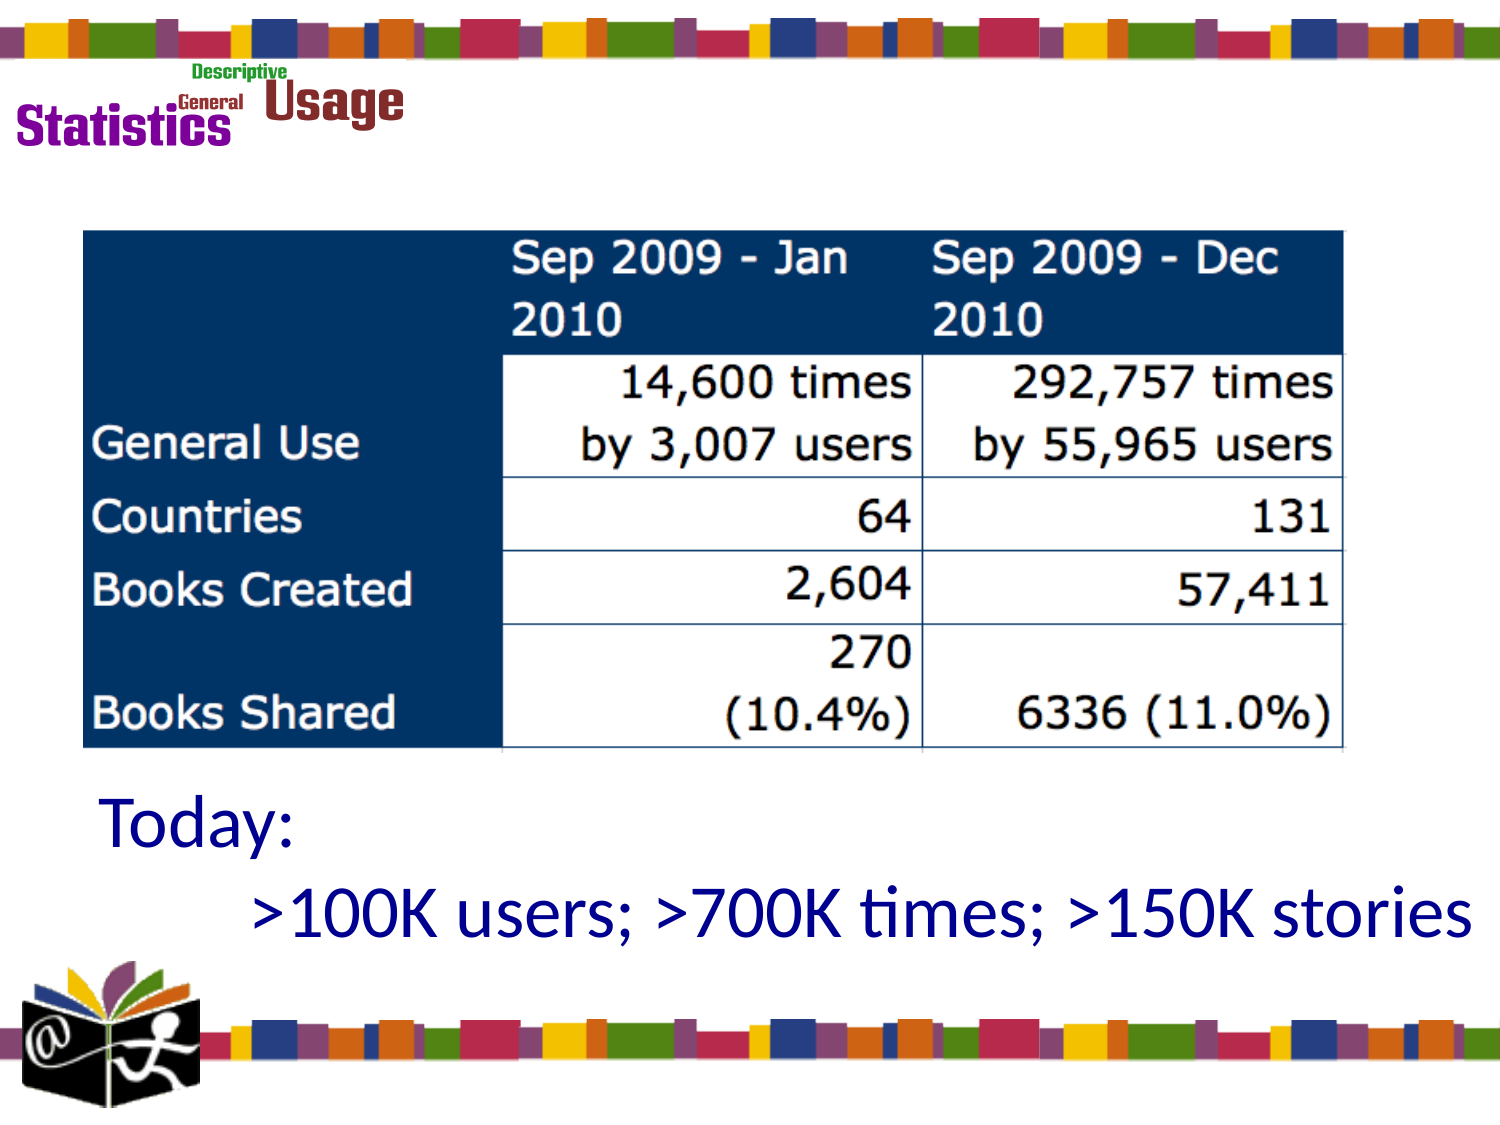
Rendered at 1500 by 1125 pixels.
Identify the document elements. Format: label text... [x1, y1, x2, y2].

picture [83, 229, 1347, 754]
text_box Today: >100K users; >700K times; >150K stories [83, 764, 1500, 960]
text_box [0, 18, 1500, 63]
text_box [0, 961, 1500, 1108]
picture [14, 59, 407, 151]
